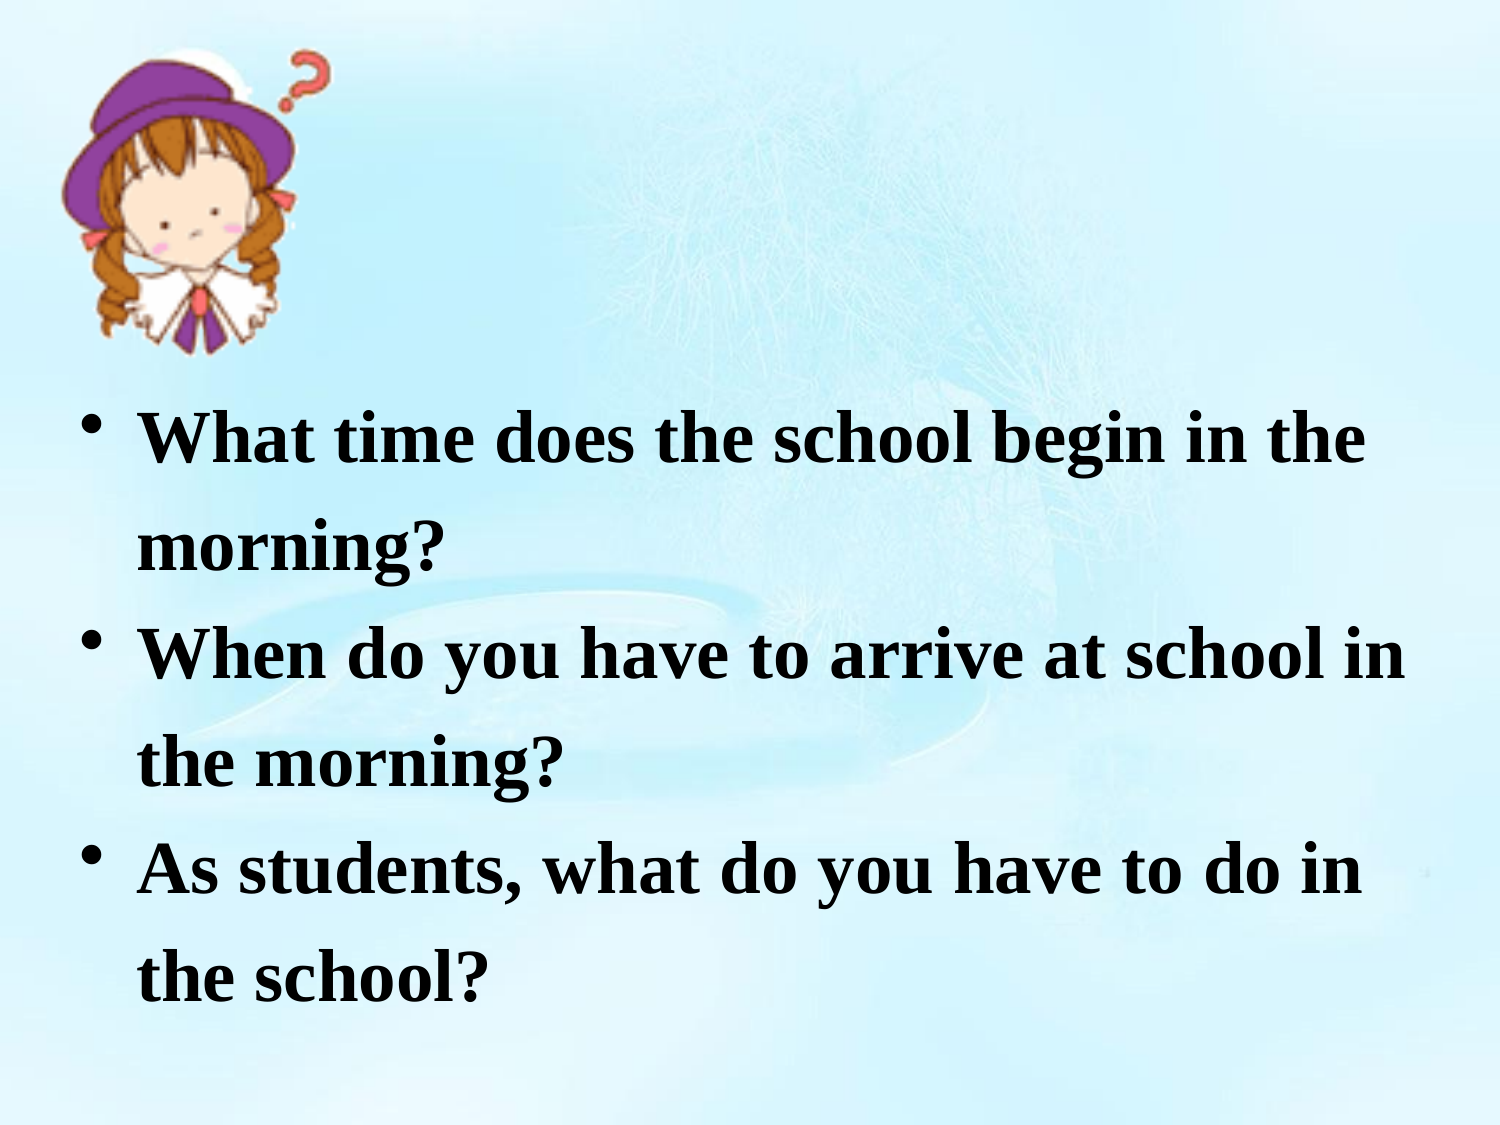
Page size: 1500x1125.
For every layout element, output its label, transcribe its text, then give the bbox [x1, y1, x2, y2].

picture [0, 0, 1500, 1125]
list What time does the school begin in the morning? When do you have to arrive at school in the morning? As students, what do you have to do in the school? [64, 361, 1441, 1037]
